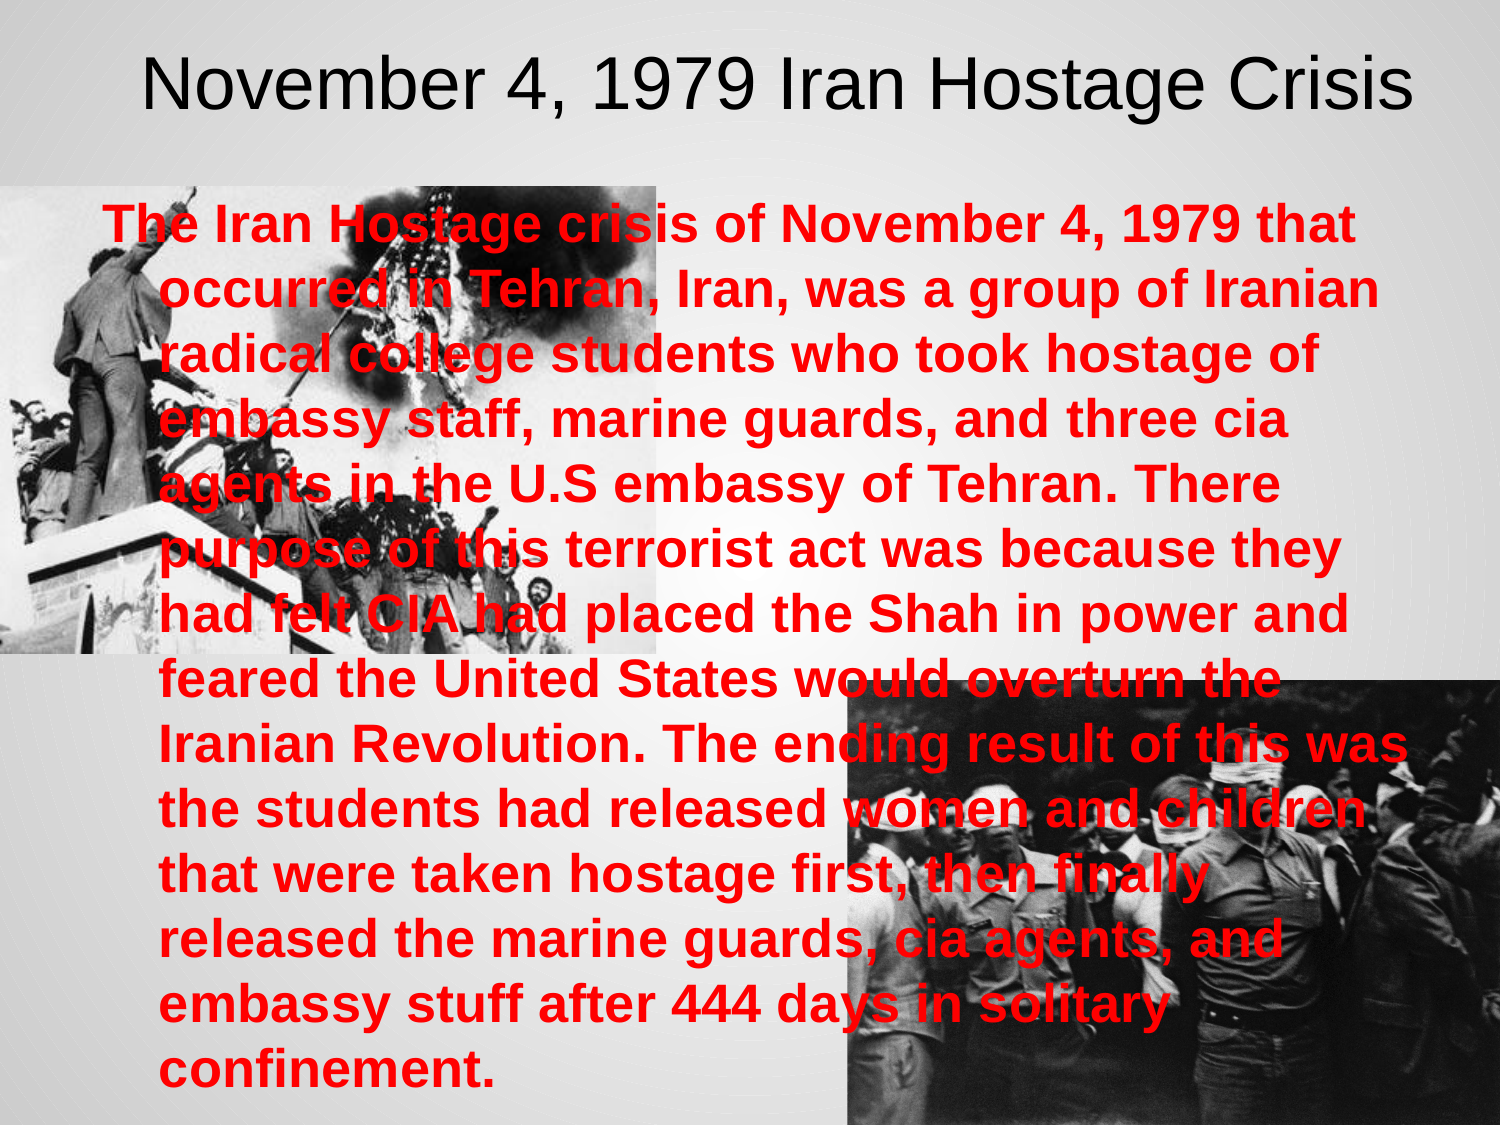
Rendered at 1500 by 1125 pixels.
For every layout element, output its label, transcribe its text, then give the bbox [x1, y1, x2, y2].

list The Iran Hostage crisis of November 4, 1979 that occurred in Tehran, Iran, was a group of Iranian radical college students who took hostage of embassy staff, marine guards, and three cia agents in the U.S embassy of Tehran. There purpose of this terrorist act was because they had felt CIA had placed the Shah in power and feared the United States would overturn the Iranian Revolution. The ending result of this was the students had released women and children that were taken hostage first, then finally released the marine guards, cia agents, and embassy stuff after 444 days in solitary confinement. [87, 173, 1438, 1025]
text_box [847, 680, 1500, 1125]
text_box [0, 186, 87, 654]
title November 4, 1979 Iran Hostage Crisis [87, 28, 1438, 140]
